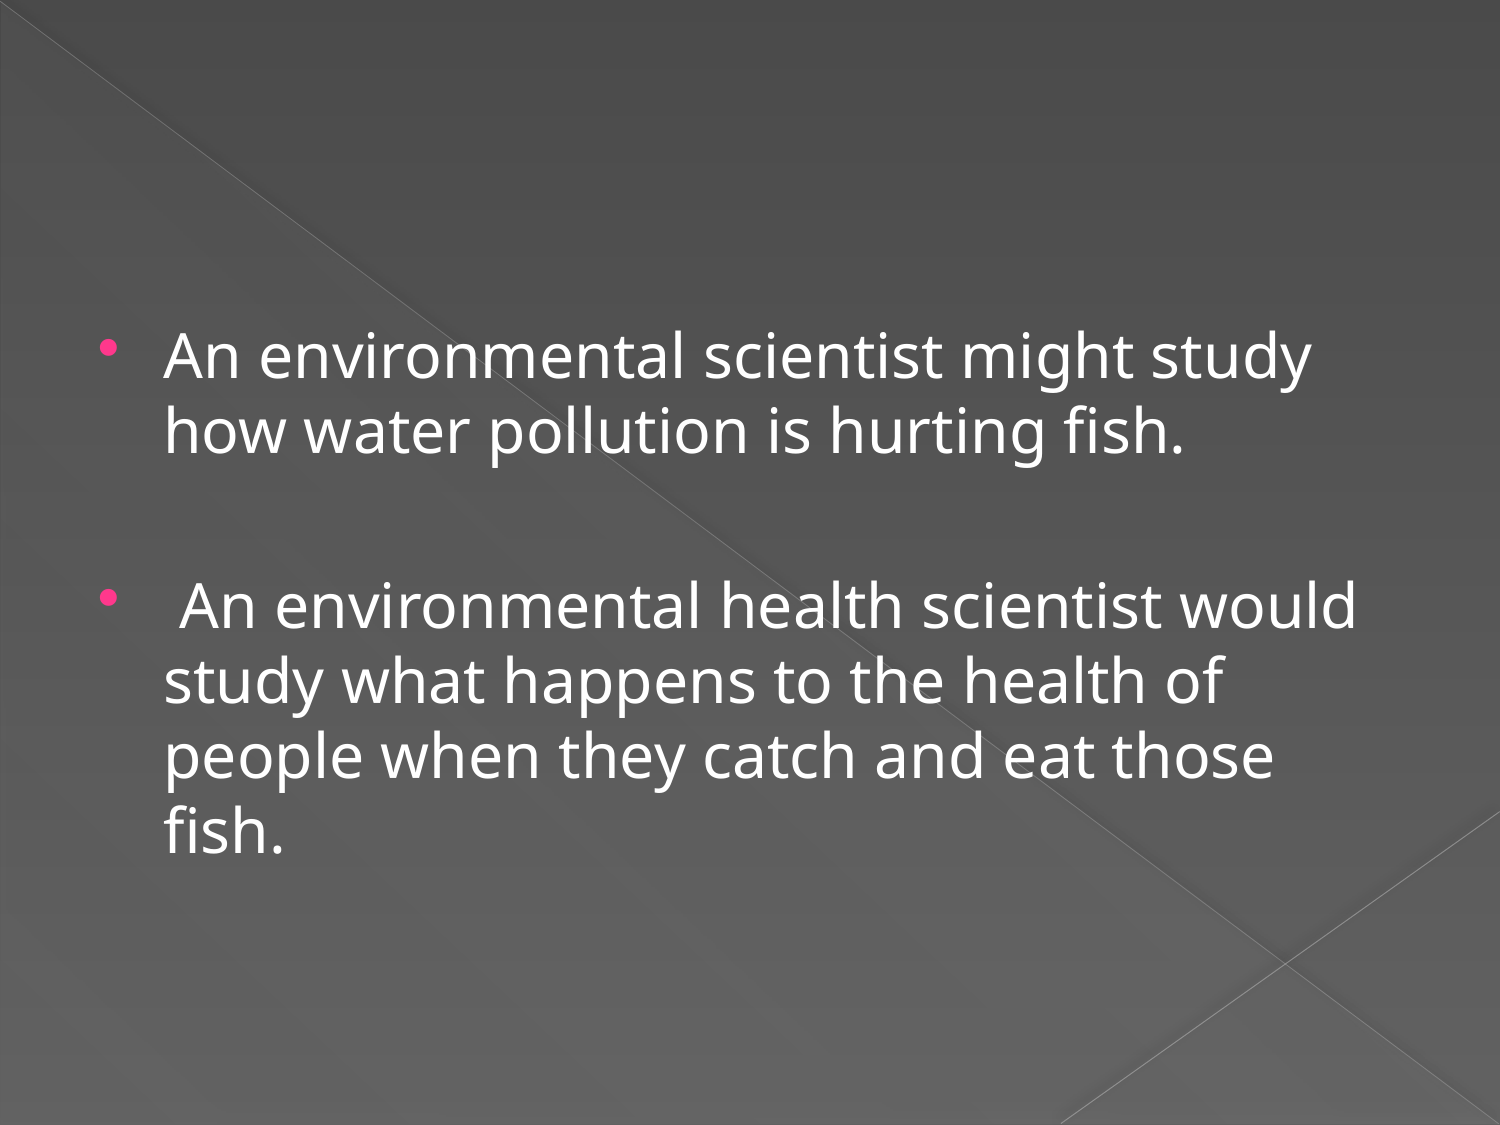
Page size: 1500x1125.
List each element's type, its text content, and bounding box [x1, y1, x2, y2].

list An environmental scientist might study how water pollution is hurting fish. An environmental health scientist would study what happens to the health of people when they catch and eat those fish. [75, 308, 1425, 1059]
